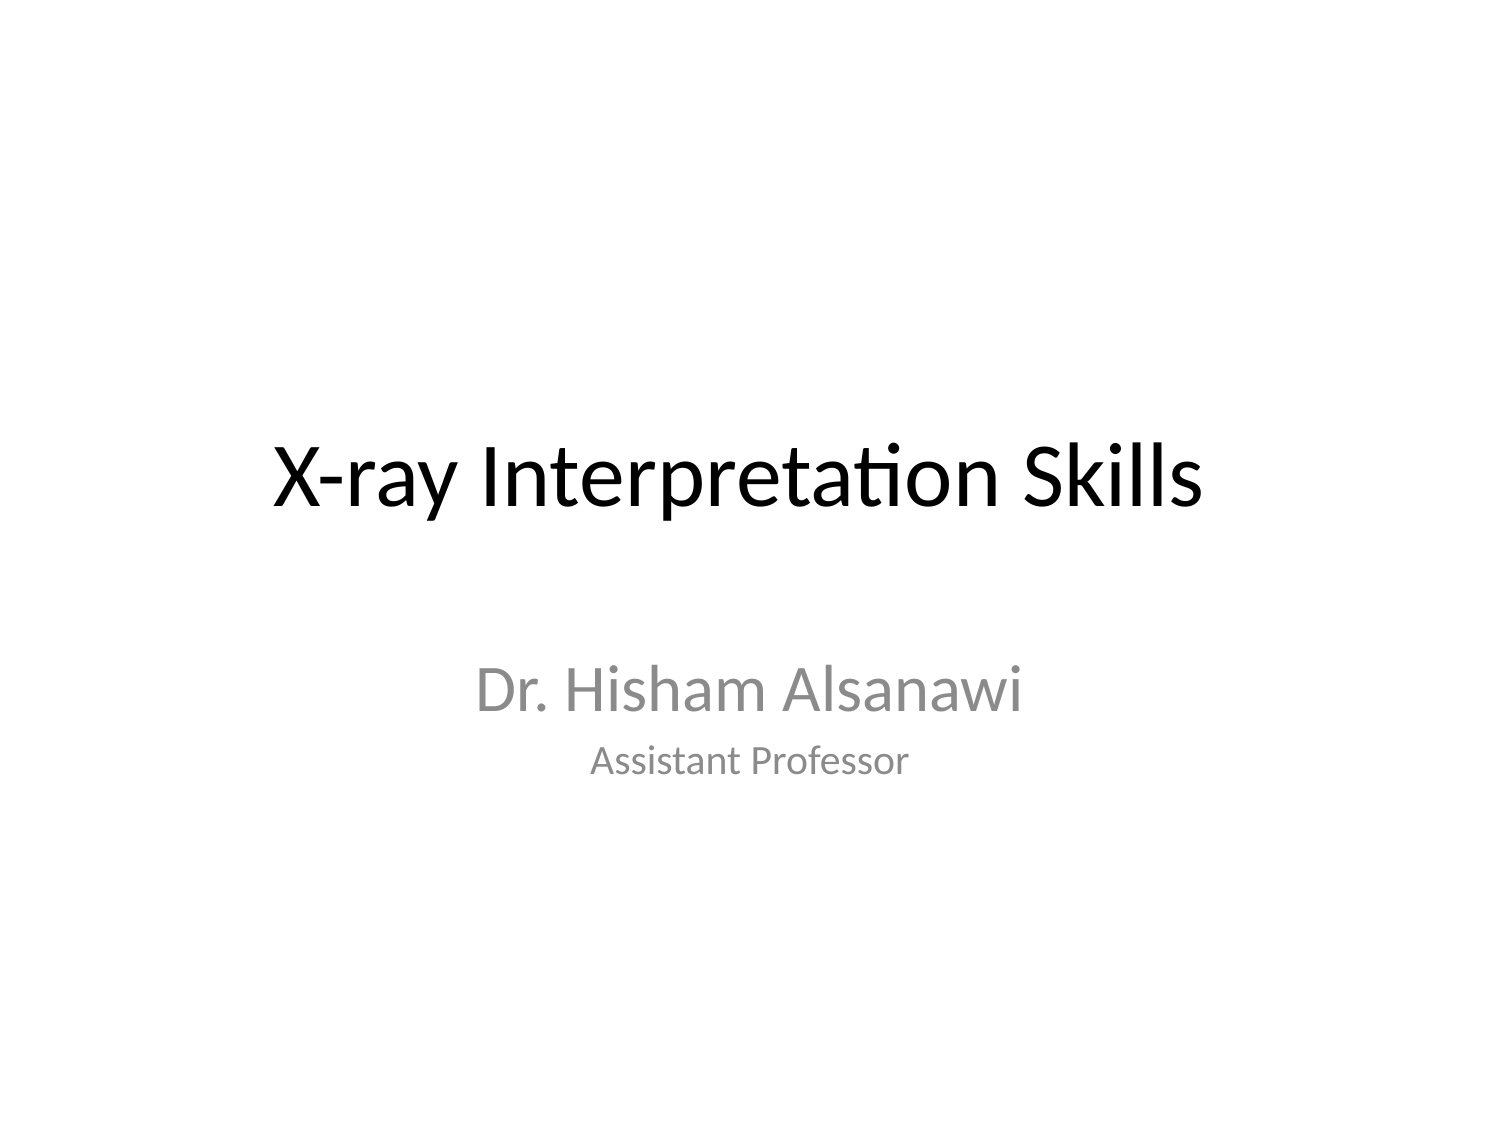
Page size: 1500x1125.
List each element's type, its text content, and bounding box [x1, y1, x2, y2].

subtitle Dr. Hisham Alsanawi Assistant Professor [225, 637, 1275, 925]
title X-ray Interpretation Skills [112, 349, 1388, 591]
